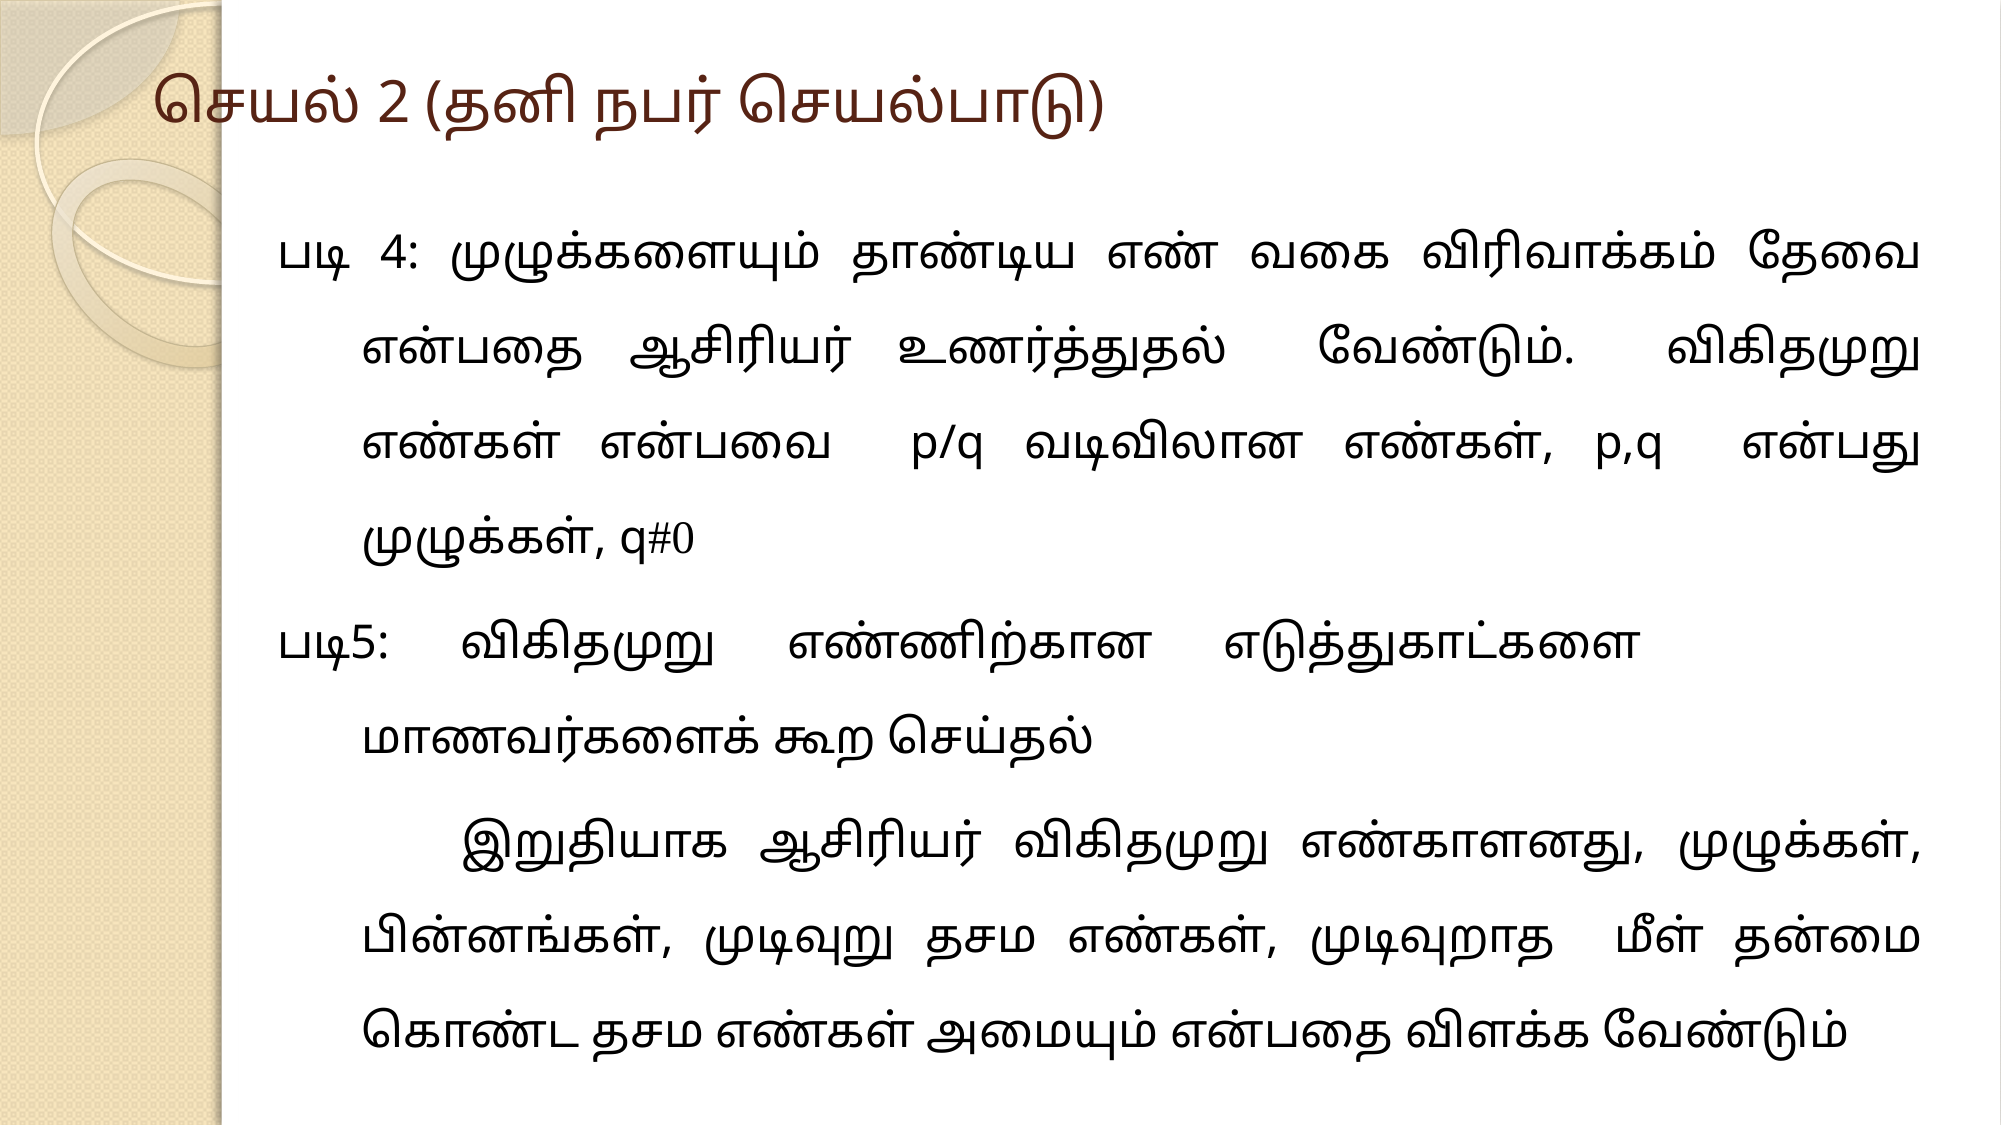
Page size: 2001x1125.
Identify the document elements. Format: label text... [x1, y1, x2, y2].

list படி 4: முழுக்களையும் தாண்டிய எண் வகை விரிவாக்கம் தேவை என்பதை ஆசிரியர் உணர்த்துதல் வேண்டும். விகிதமுறு எண்கள் என்பவை p/q வடிவிலான எண்கள், p,q என்பது முழுக்கள், q#0 படி5: விகிதமுறு எண்ணிற்கான எடுத்துகாட்களை மாணவர்களைக் கூற செய்தல் இறுதியாக ஆசிரியர் விகிதமுறு எண்காளனது, முழுக்கள், பின்னங்கள், முடிவுறு தசம எண்கள், முடிவுறாத மீள் தன்மை கொண்ட தசம எண்கள் அமையும் என்பதை விளக்க வேண்டும் [262, 174, 1938, 1088]
title செயல் 2 (தனி நபர் செயல்பாடு) [137, 59, 1863, 138]
